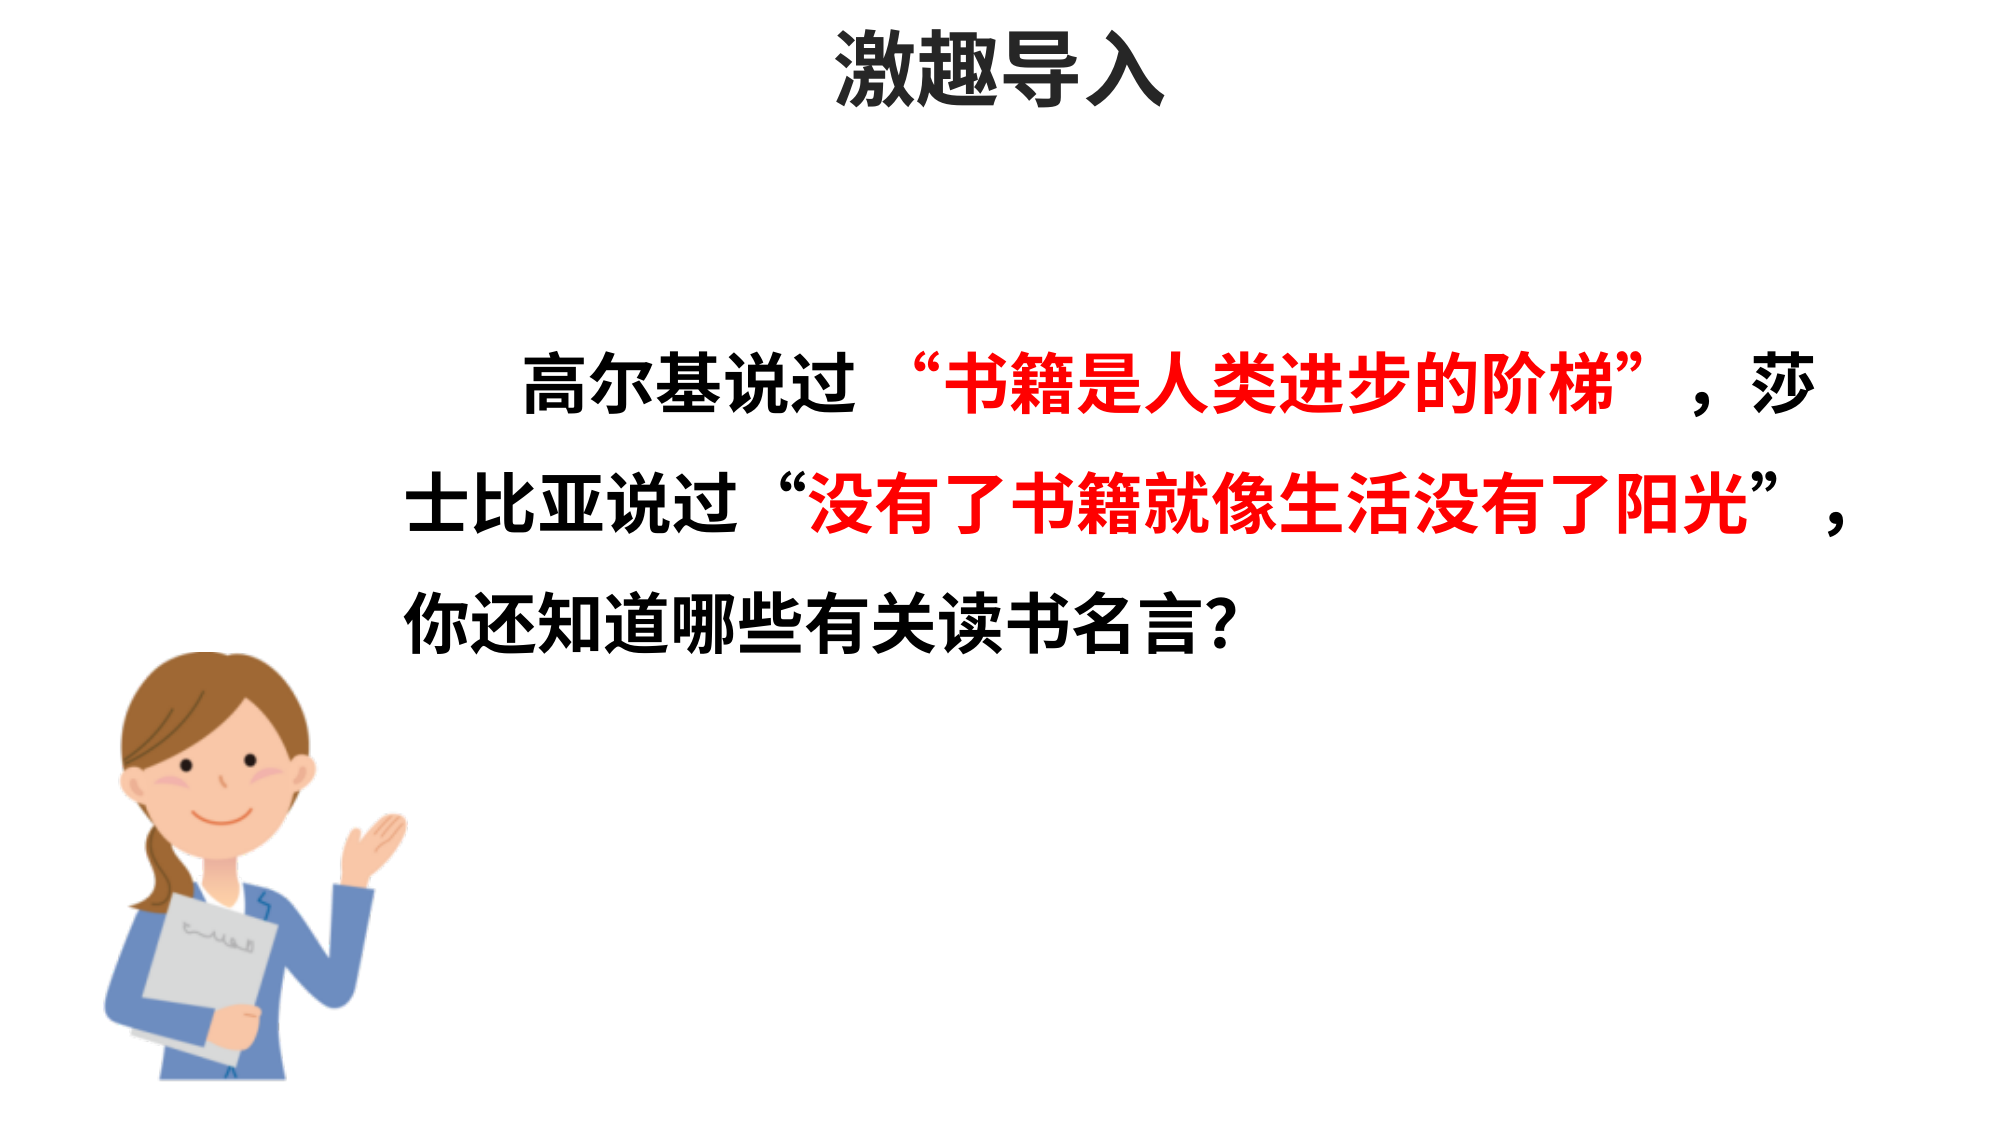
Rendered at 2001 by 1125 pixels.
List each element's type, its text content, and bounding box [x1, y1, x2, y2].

text_box 高尔基说过 “书籍是人类进步的阶梯”，莎士比亚说过“没有了书籍就像生活没有了阳光”，你还知道哪些有关读书名言？ [430, 333, 1793, 632]
picture [35, 652, 462, 1085]
title 激趣导入 [137, 0, 1863, 136]
